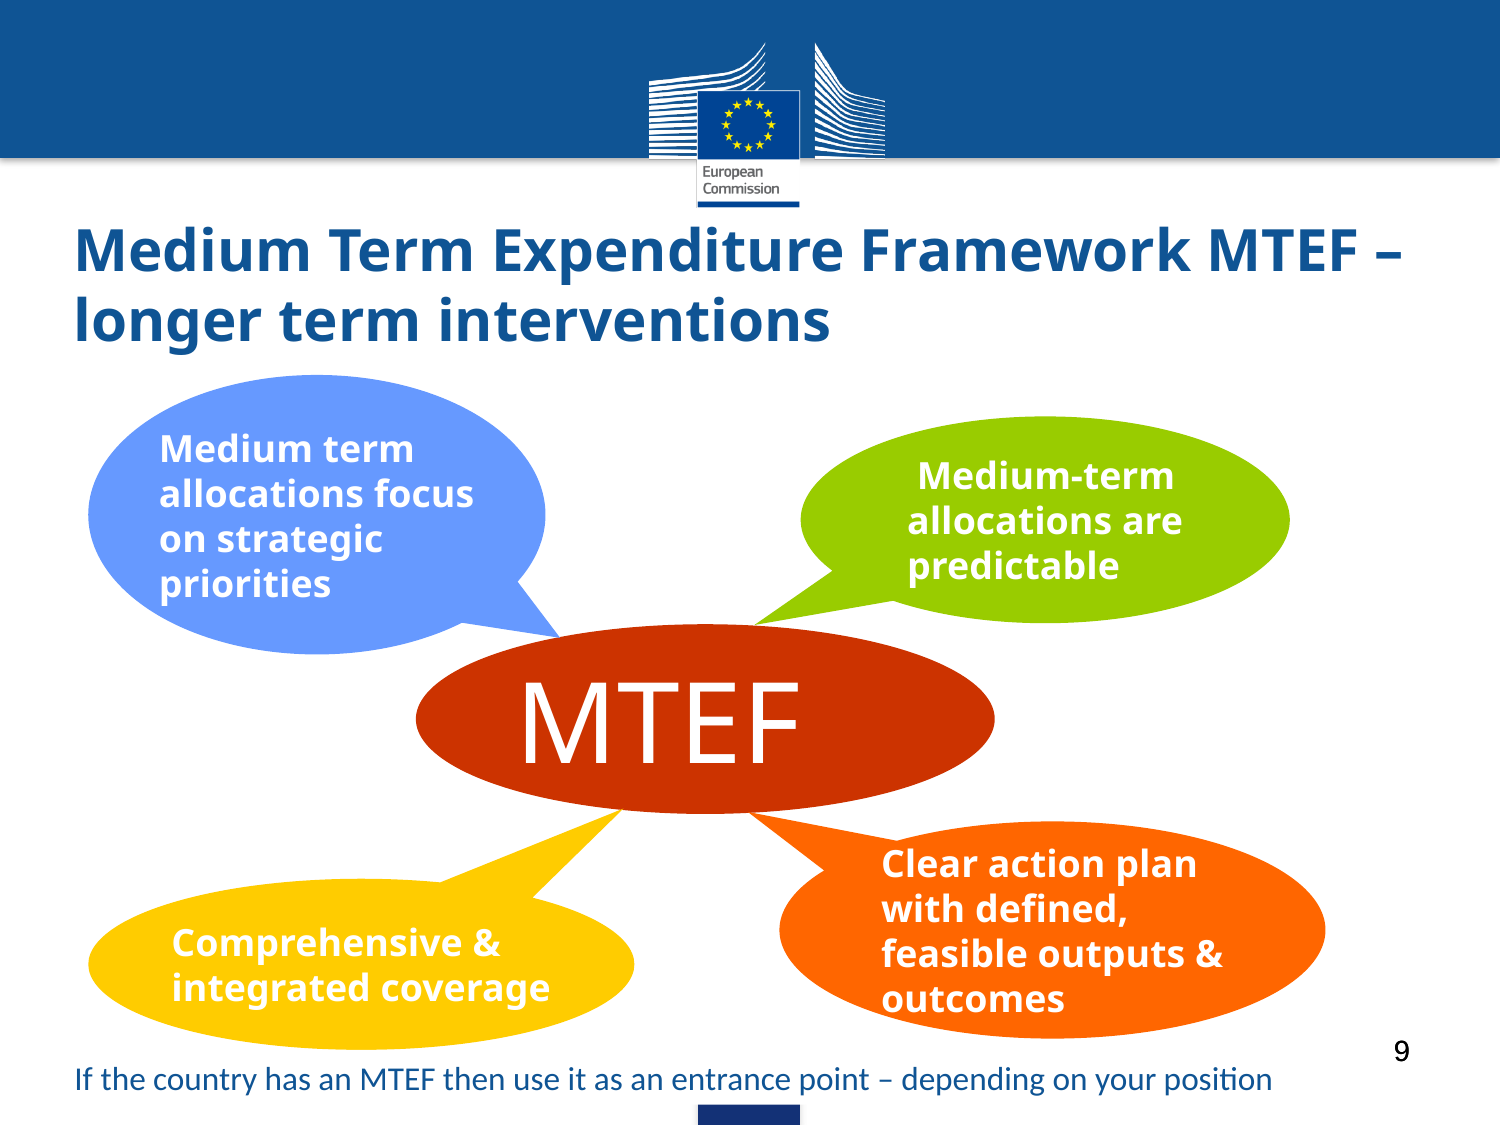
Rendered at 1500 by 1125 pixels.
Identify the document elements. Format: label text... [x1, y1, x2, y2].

title Medium Term Expenditure Framework MTEF – longer term interventions [0, 181, 1488, 385]
picture [649, 42, 885, 181]
text_box If the country has an MTEF then use it as an entrance point – depending on your position [59, 1049, 1298, 1105]
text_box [88, 374, 1326, 1051]
text_box 9 [1298, 1024, 1425, 1103]
